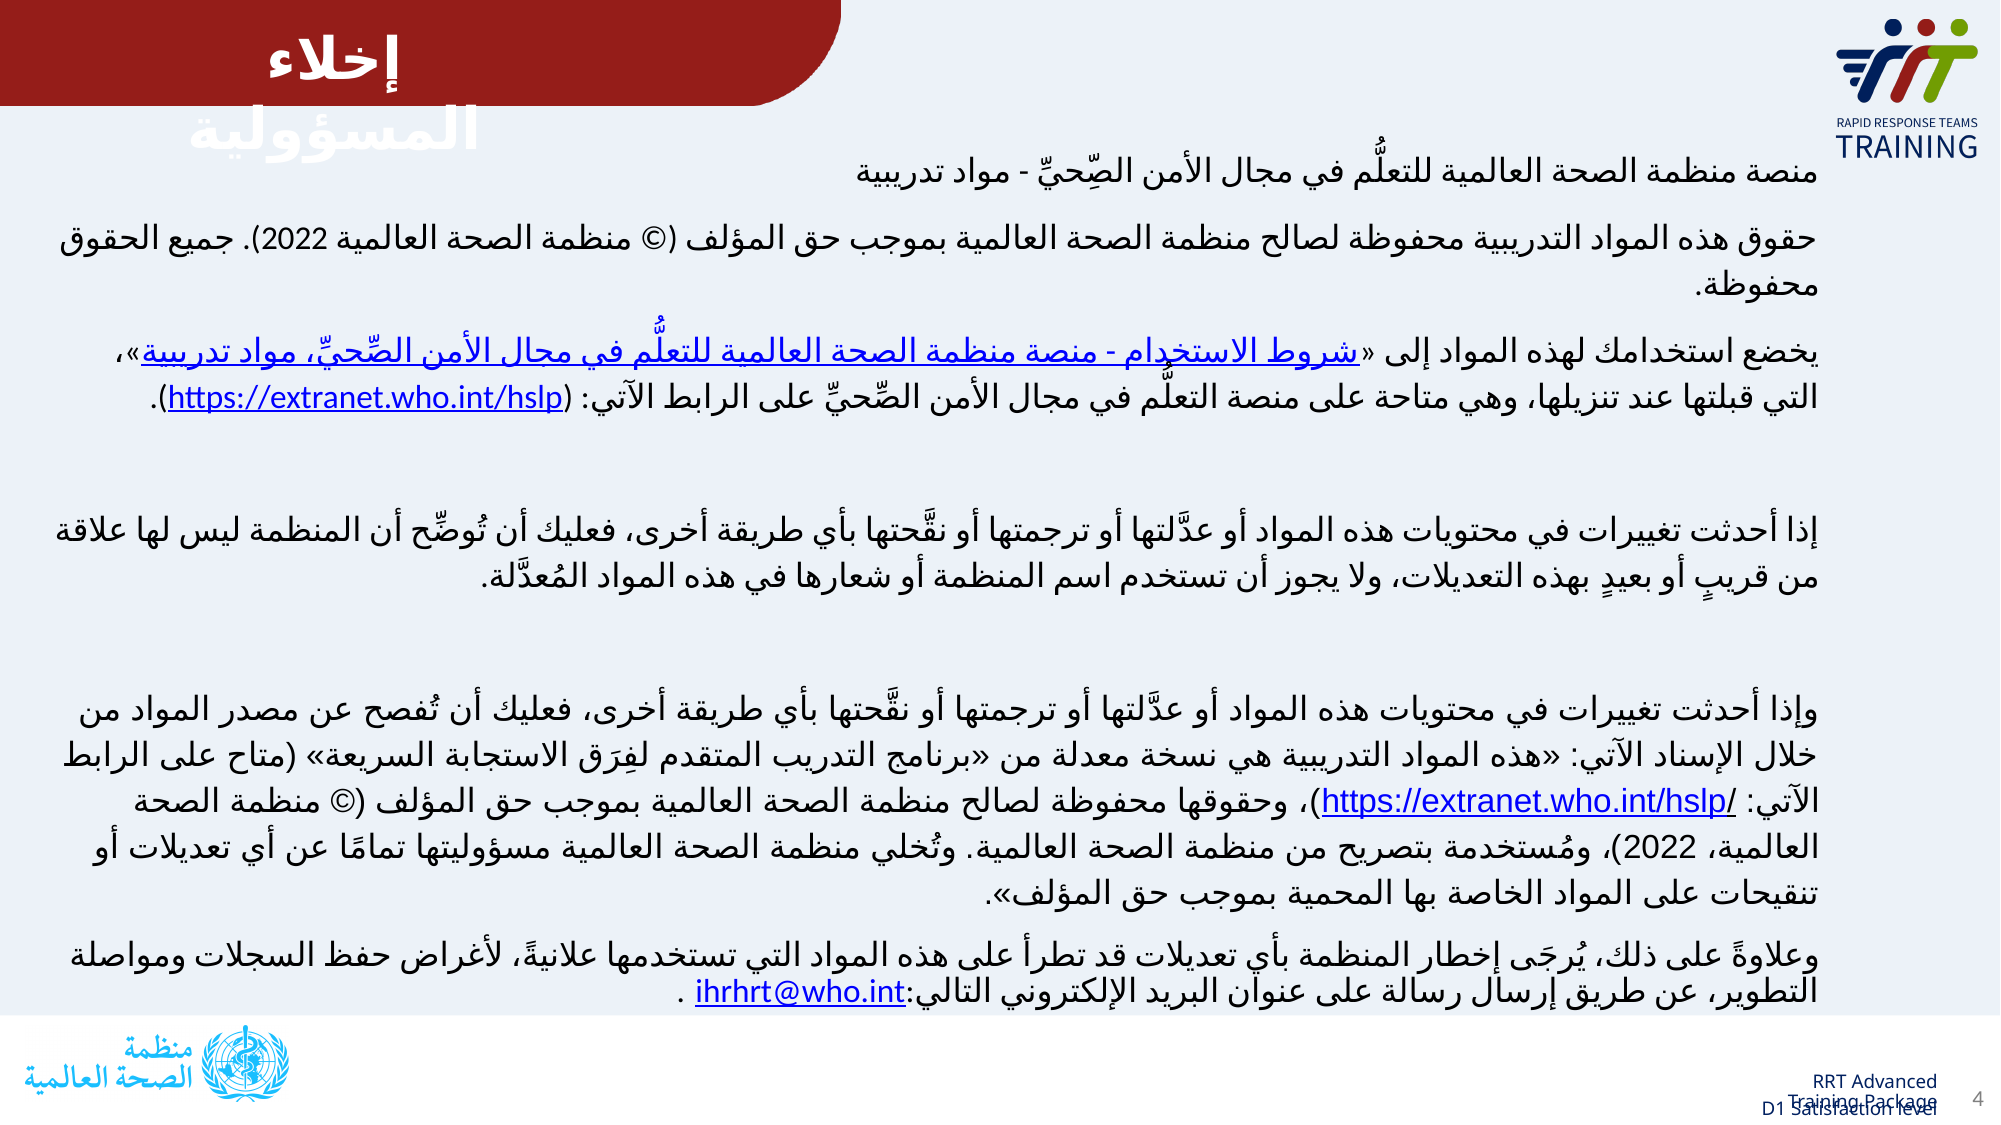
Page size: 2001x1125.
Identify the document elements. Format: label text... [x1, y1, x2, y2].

picture [25, 1025, 289, 1102]
text_box إخلاء المسؤولية [113, 13, 557, 169]
picture [0, 0, 841, 106]
list منصة منظمة الصحة العالمية للتعلُّم في مجال الأمن الصِّحيِّ - مواد تدريبية حقوق هذه المواد التدريبية محفوظة لصالح منظمة الصحة العالمية بموجب حق المؤلف (© منظمة الصحة العالمية 2022). جميع الحقوق محفوظة. يخضع استخدامك لهذه المواد إلى «شروط الاستخدام - منصة منظمة الصحة العالمية للتعلُّم في مجال الأمن الصِّحيِّ، مواد تدريبية»، التي قبلتها عند تنزيلها، وهي متاحة على منصة التعلُّم في مجال الأمن الصِّحيِّ على الرابط الآتي: (https://extranet.who.int/hslp). إذا أحدثت تغييرات في محتويات هذه المواد أو عدَّلتها أو ترجمتها أو نقَّحتها بأي طريقة أخرى، فعليك أن تُوضِّح أن المنظمة ليس لها علاقة من قريبٍ أو بعيدٍ بهذه التعديلات، ولا يجوز أن تستخدم اسم المنظمة أو شعارها في هذه المواد المُعدَّلة. وإذا أحدثت تغييرات في محتويات هذه المواد أو عدَّلتها أو ترجمتها أو نقَّحتها بأي طريقة أخرى، فعليك أن تُفصح عن مصدر المواد من خلال الإسناد الآتي: «هذه المواد التدريبية هي نسخة معدلة من «برنامج التدريب المتقدم لفِرَق الاستجابة السريعة» (متاح على الرابط الآتي: https://extranet.who.int/hslp/)، وحقوقها محفوظة لصالح منظمة الصحة العالمية بموجب حق المؤلف (© منظمة الصحة العالمية، 2022)، ومُستخدمة بتصريح من منظمة الصحة العالمية. وتُخلي منظمة الصحة العالمية مسؤوليتها تمامًا عن أي تعديلات أو تنقيحات على المواد الخاصة بها المحمية بموجب حق المؤلف». وعلاوةً على ذلك، يُرجَى إخطار المنظمة بأي تعديلات قد تطرأ على هذه المواد التي تستخدمها علانيةً، لأغراض حفظ السجلات ومواصلة التطوير، عن طريق إرسال رسالة على عنوان البريد الإلكتروني التالي:ihrhrt@who.int . [48, 143, 1821, 999]
picture [1835, 19, 1978, 167]
